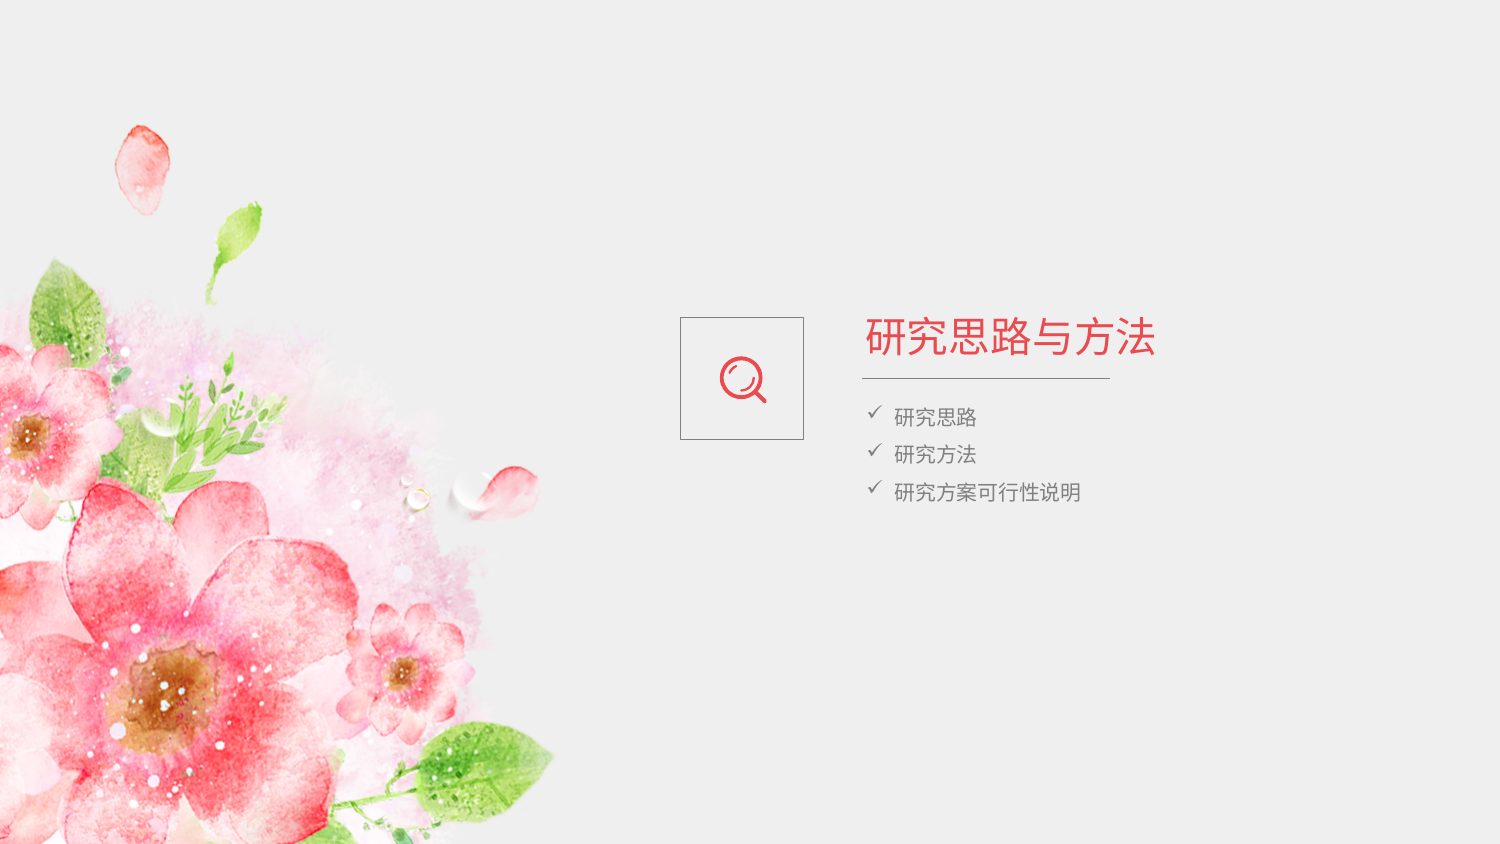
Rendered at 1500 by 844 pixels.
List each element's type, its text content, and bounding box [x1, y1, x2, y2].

text_box 研究思路与方法 [850, 303, 1312, 369]
text_box [680, 317, 804, 440]
text_box 研究思路 研究方法 研究方案可行性说明 [851, 384, 1312, 512]
picture [0, 0, 1500, 844]
